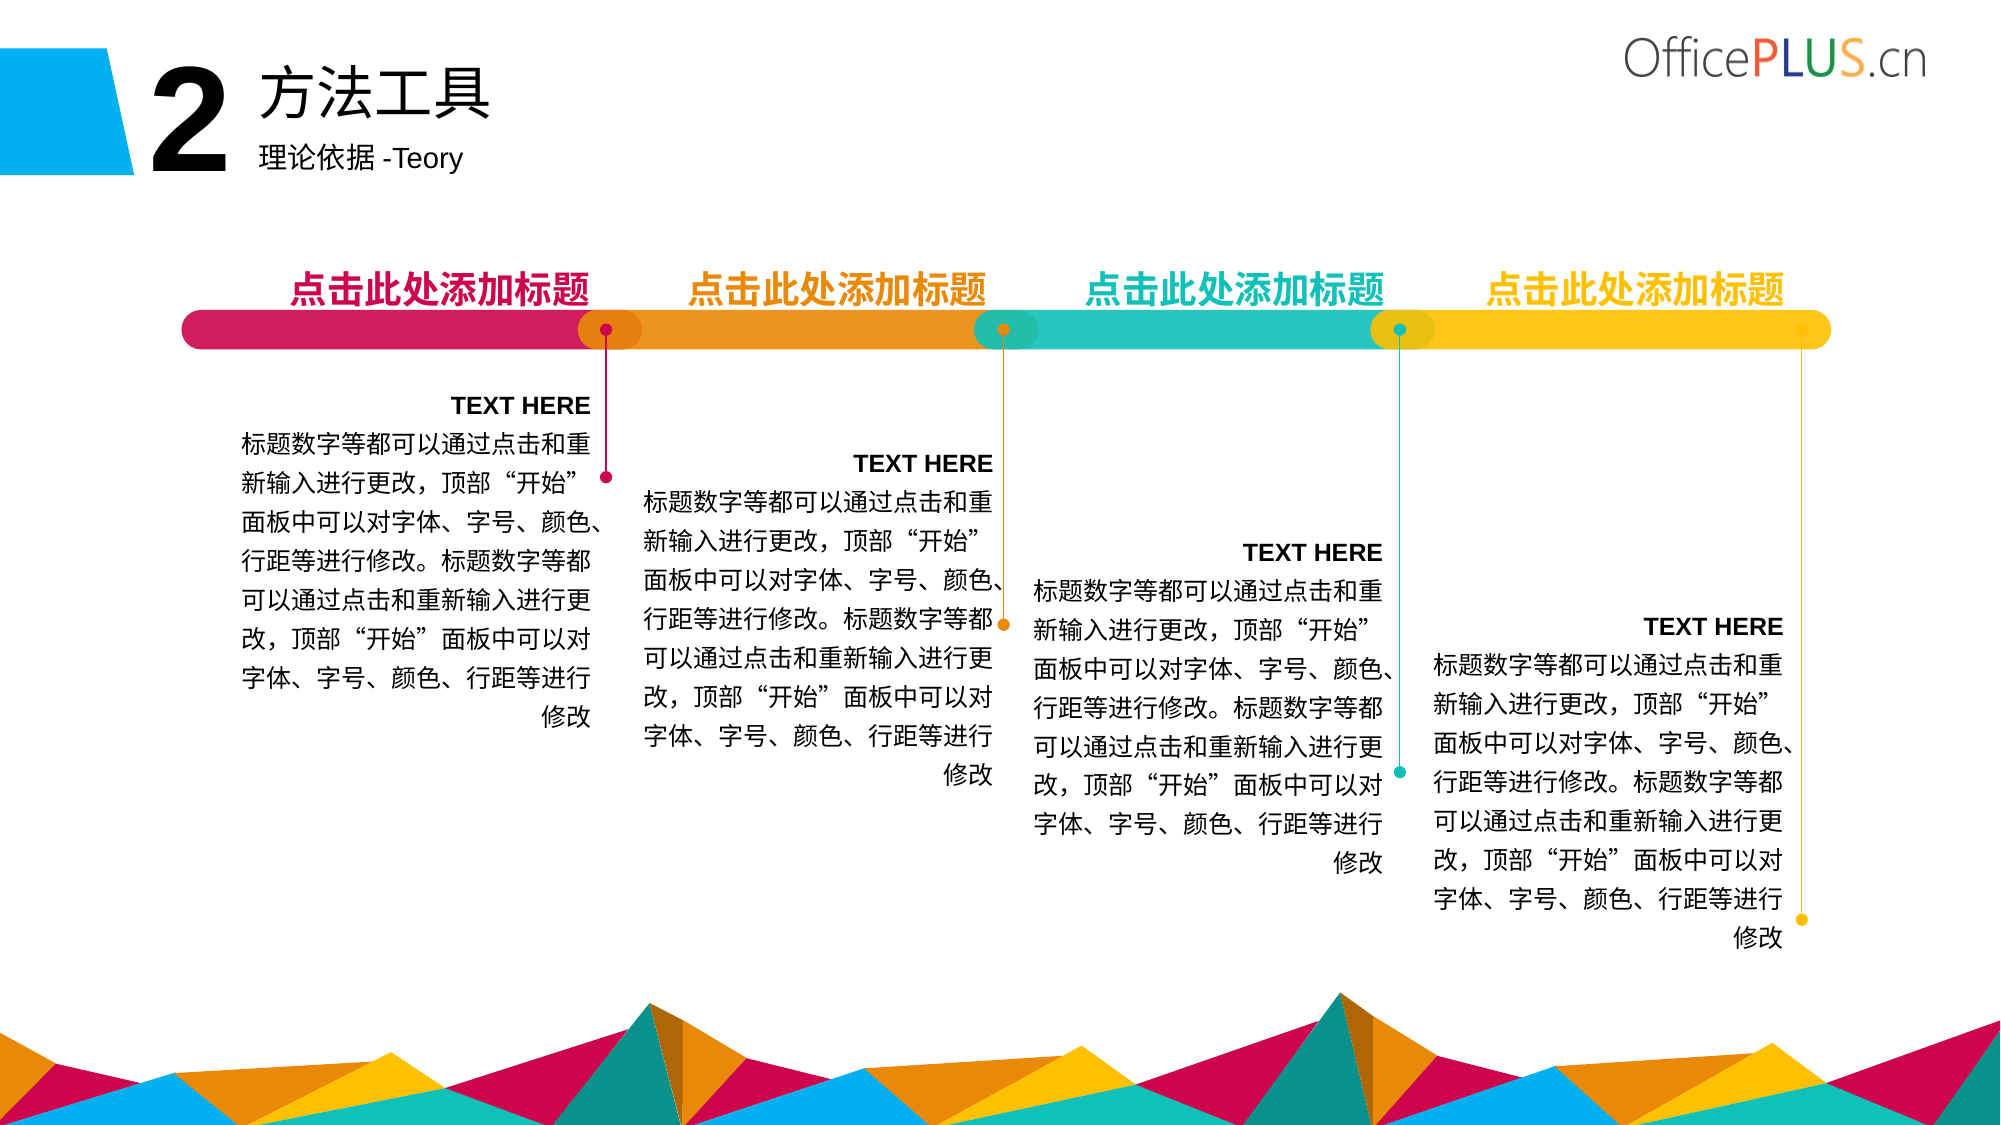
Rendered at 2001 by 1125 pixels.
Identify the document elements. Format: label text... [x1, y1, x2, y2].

text_box [576, 308, 989, 351]
text_box TEXT HERE 标题数字等都可以通过点击和重新输入进行更改，顶部“开始”面板中可以对字体、字号、颜色、行距等进行修改。标题数字等都可以通过点击和重新输入进行更改，顶部“开始”面板中可以对字体、字号、颜色、行距等进行修改 [607, 431, 1003, 797]
text_box 2 [134, 13, 353, 209]
text_box [1369, 308, 1833, 351]
text_box 点击此处添加标题 [274, 235, 605, 319]
text_box 理论依据-Teory [243, 132, 513, 183]
text_box TEXT HERE 标题数字等都可以通过点击和重新输入进行更改，顶部“开始”面板中可以对字体、字号、颜色、行距等进行修改。标题数字等都可以通过点击和重新输入进行更改，顶部“开始”面板中可以对字体、字号、颜色、行距等进行修改 [997, 520, 1399, 886]
text_box 点击此处添加标题 [1470, 235, 1801, 319]
picture [1624, 36, 1925, 77]
text_box TEXT HERE 标题数字等都可以通过点击和重新输入进行更改，顶部“开始”面板中可以对字体、字号、颜色、行距等进行修改。标题数字等都可以通过点击和重新输入进行更改，顶部“开始”面板中可以对字体、字号、颜色、行距等进行修改 [1398, 594, 1799, 960]
text_box 点击此处添加标题 [672, 235, 1002, 319]
text_box [0, 47, 134, 177]
text_box [180, 308, 593, 351]
text_box TEXT HERE 标题数字等都可以通过点击和重新输入进行更改，顶部“开始”面板中可以对字体、字号、颜色、行距等进行修改。标题数字等都可以通过点击和重新输入进行更改，顶部“开始”面板中可以对字体、字号、颜色、行距等进行修改 [205, 373, 607, 739]
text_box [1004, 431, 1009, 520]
text_box [972, 308, 1386, 351]
text_box 点击此处添加标题 [1069, 235, 1400, 319]
text_box 方法工具 [243, 48, 513, 132]
